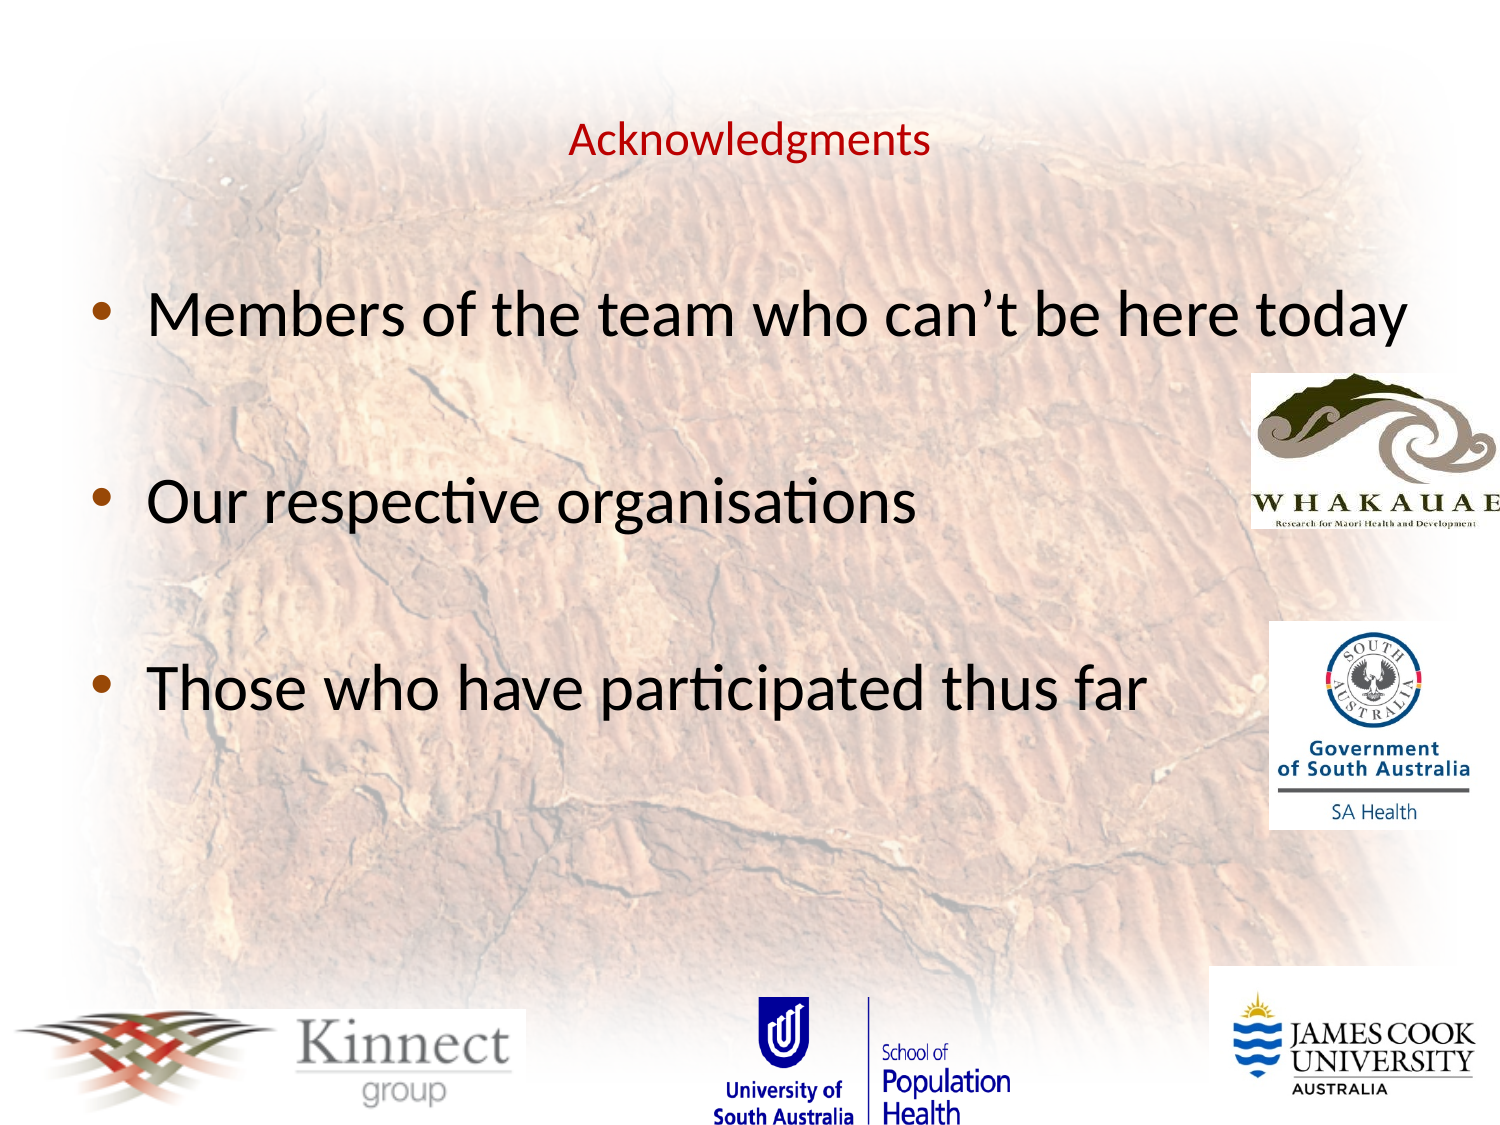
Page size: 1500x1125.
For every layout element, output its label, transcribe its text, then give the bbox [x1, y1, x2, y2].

picture [1269, 621, 1479, 830]
list Members of the team who can’t be here today Our respective organisations Those who have participated thus far [75, 262, 1425, 1083]
picture [1209, 966, 1500, 1120]
picture [714, 996, 1011, 1125]
picture [2, 1009, 526, 1120]
title Acknowledgments [75, 45, 1425, 233]
picture [1251, 373, 1500, 530]
